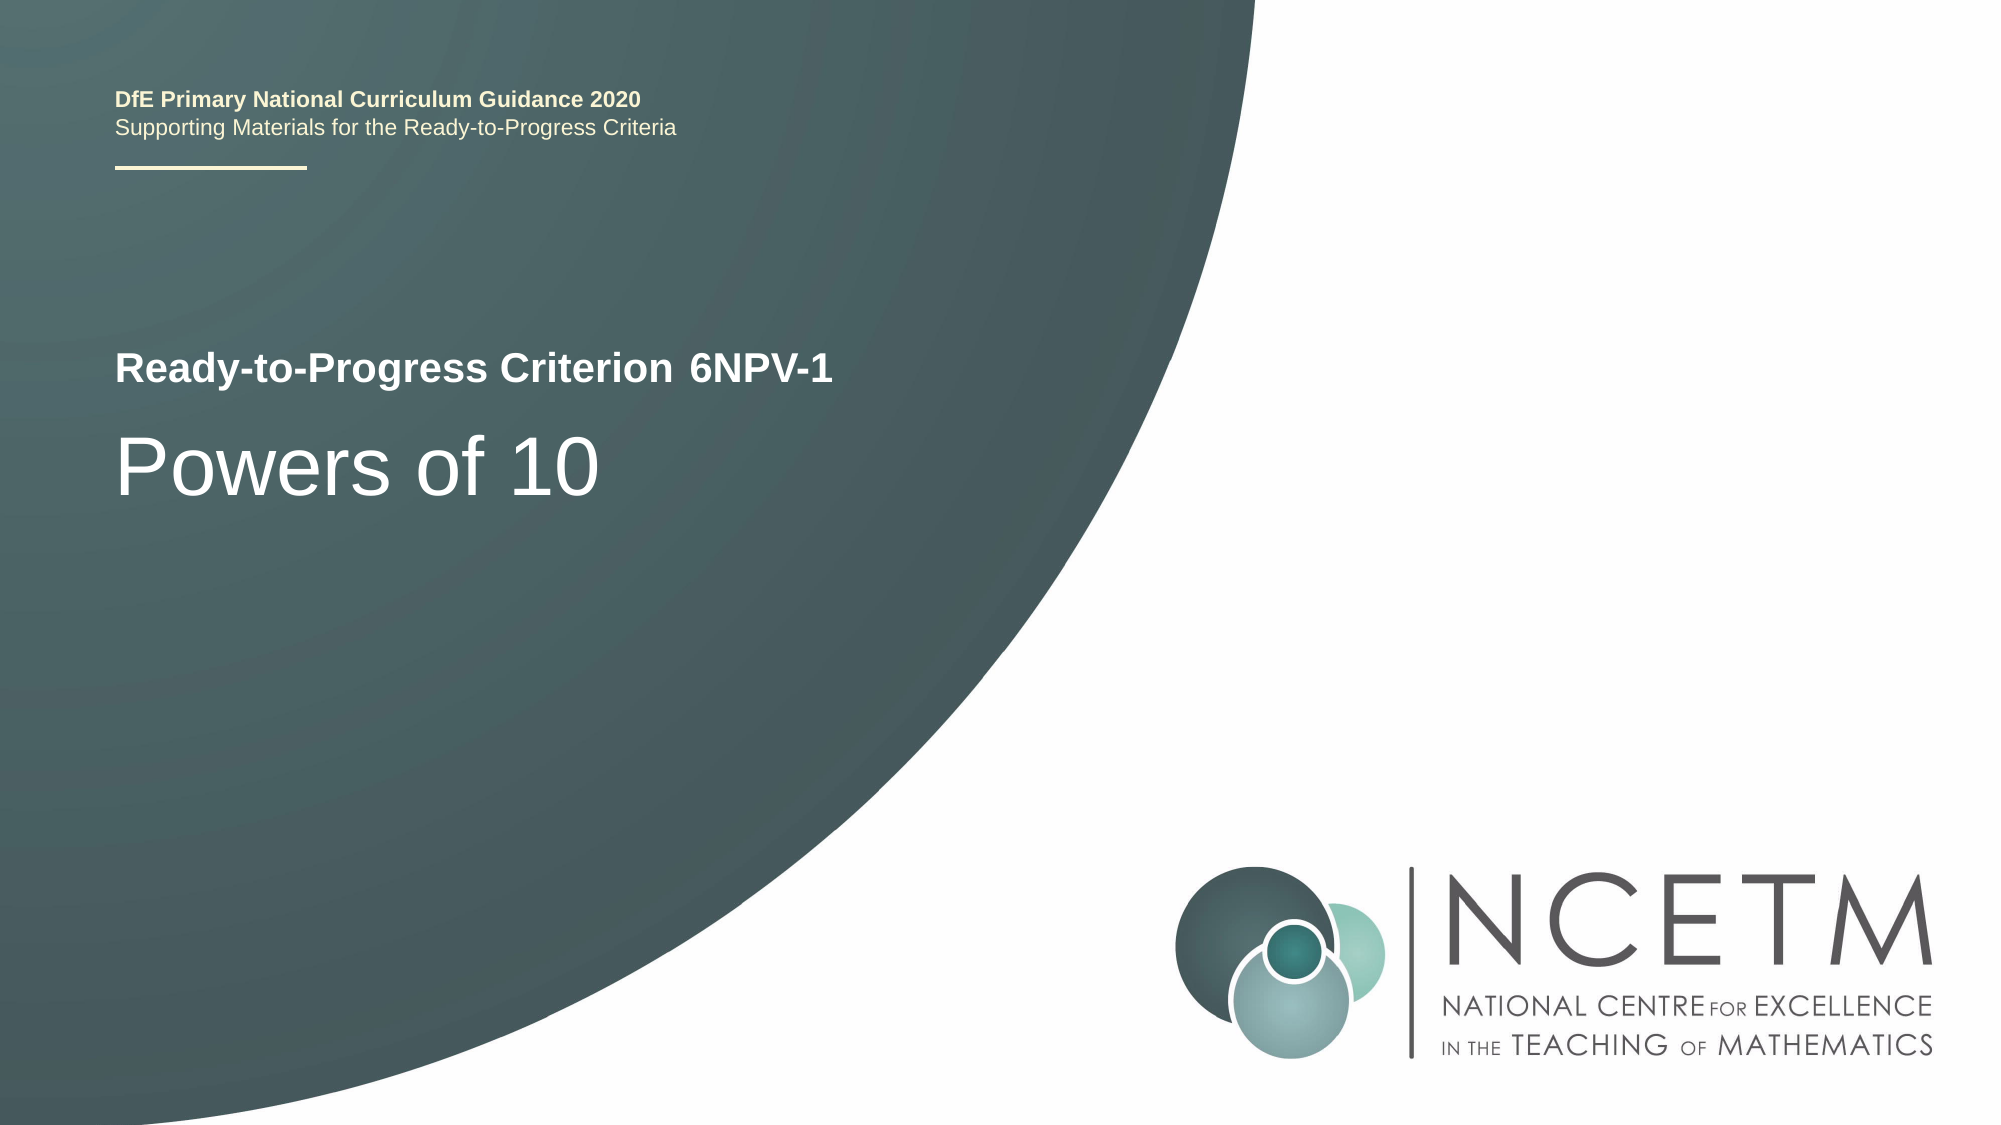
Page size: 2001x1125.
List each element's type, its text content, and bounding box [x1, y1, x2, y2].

subtitle Powers of 10 [99, 416, 1000, 912]
picture [0, 0, 2001, 1125]
list 6NPV-1 [674, 338, 1043, 414]
